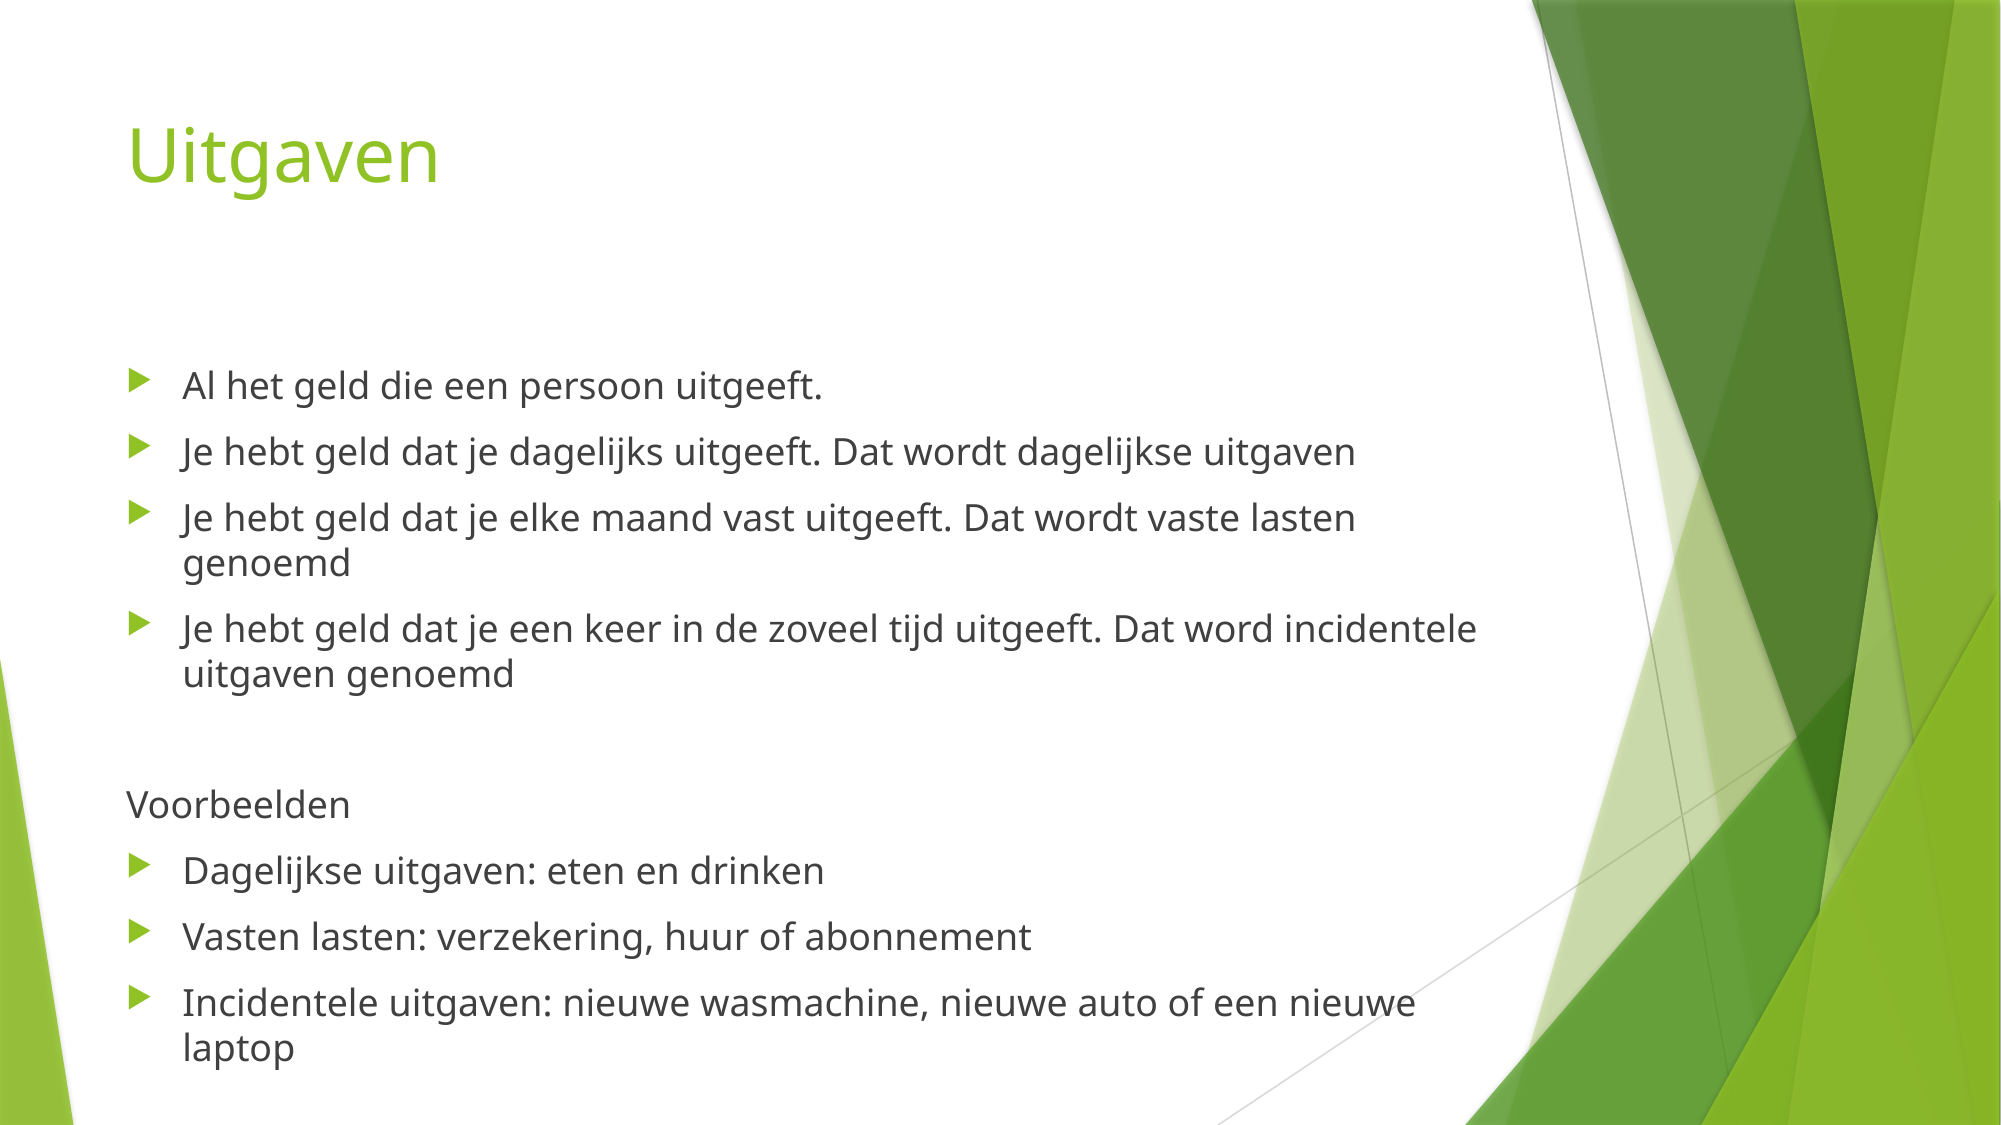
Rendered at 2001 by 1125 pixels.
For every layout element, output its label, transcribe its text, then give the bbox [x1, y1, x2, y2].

title Uitgaven [111, 99, 1522, 317]
list Al het geld die een persoon uitgeeft. Je hebt geld dat je dagelijks uitgeeft. Dat wordt dagelijkse uitgaven Je hebt geld dat je elke maand vast uitgeeft. Dat wordt vaste lasten genoemd Je hebt geld dat je een keer in de zoveel tijd uitgeeft. Dat word incidentele uitgaven genoemd Voorbeelden Dagelijkse uitgaven: eten en drinken Vasten lasten: verzekering, huur of abonnement Incidentele uitgaven: nieuwe wasmachine, nieuwe auto of een nieuwe laptop [111, 354, 1522, 992]
